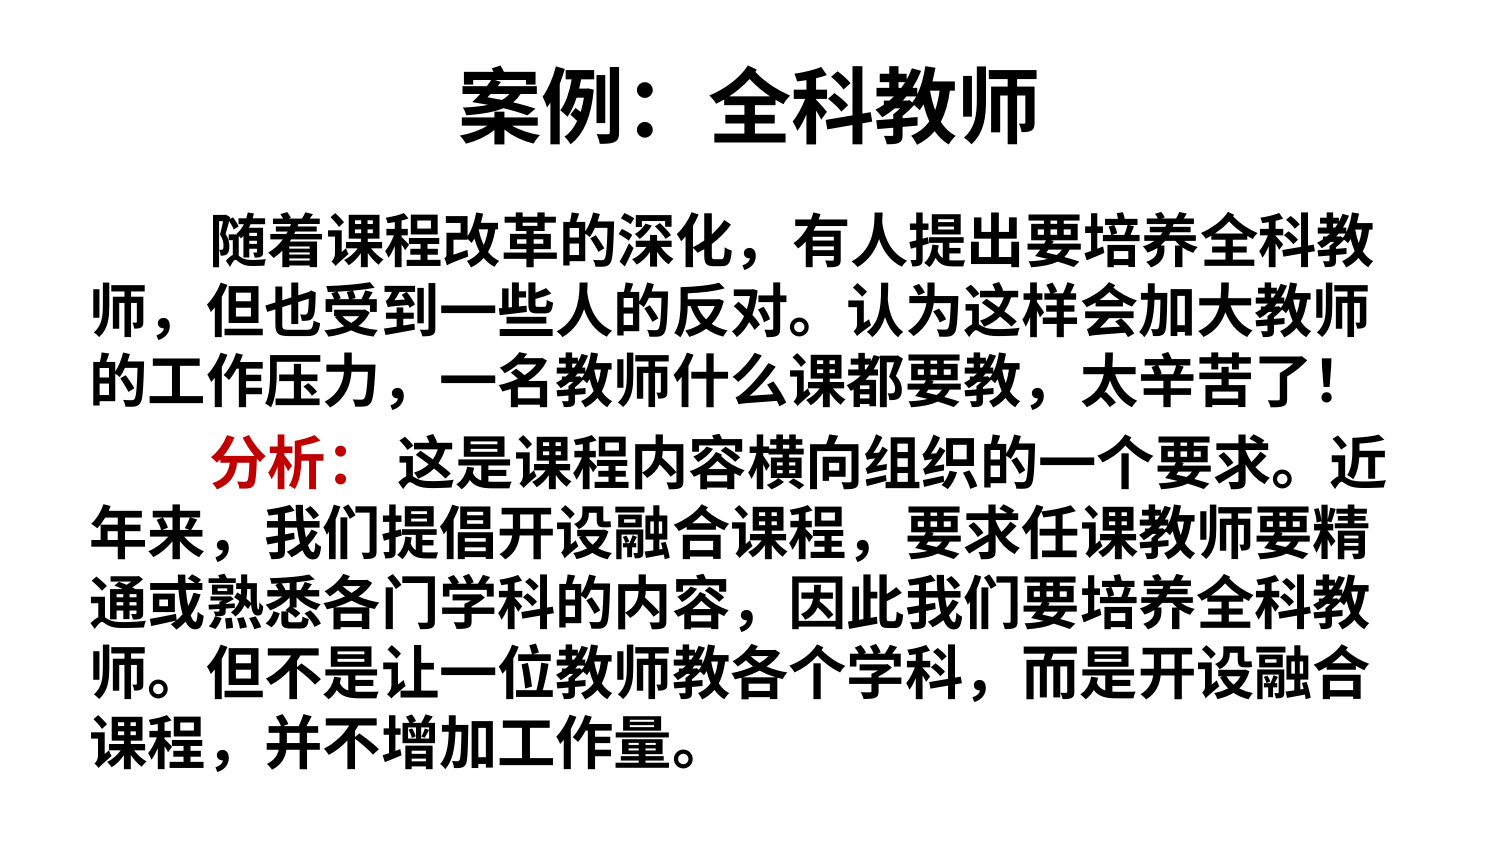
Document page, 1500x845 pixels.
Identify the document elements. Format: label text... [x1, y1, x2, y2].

list 随着课程改革的深化，有人提出要培养全科教师，但也受到一些人的反对。认为这样会加大教师的工作压力，一名教师什么课都要教，太辛苦了！ 分析： 这是课程内容横向组织的一个要求。近年来，我们提倡开设融合课程，要求任课教师要精通或熟悉各门学科的内容，因此我们要培养全科教师。但不是让一位教师教各个学科，而是开设融合课程，并不增加工作量。 [74, 196, 1426, 755]
title 案例：全科教师 [74, 33, 1426, 175]
